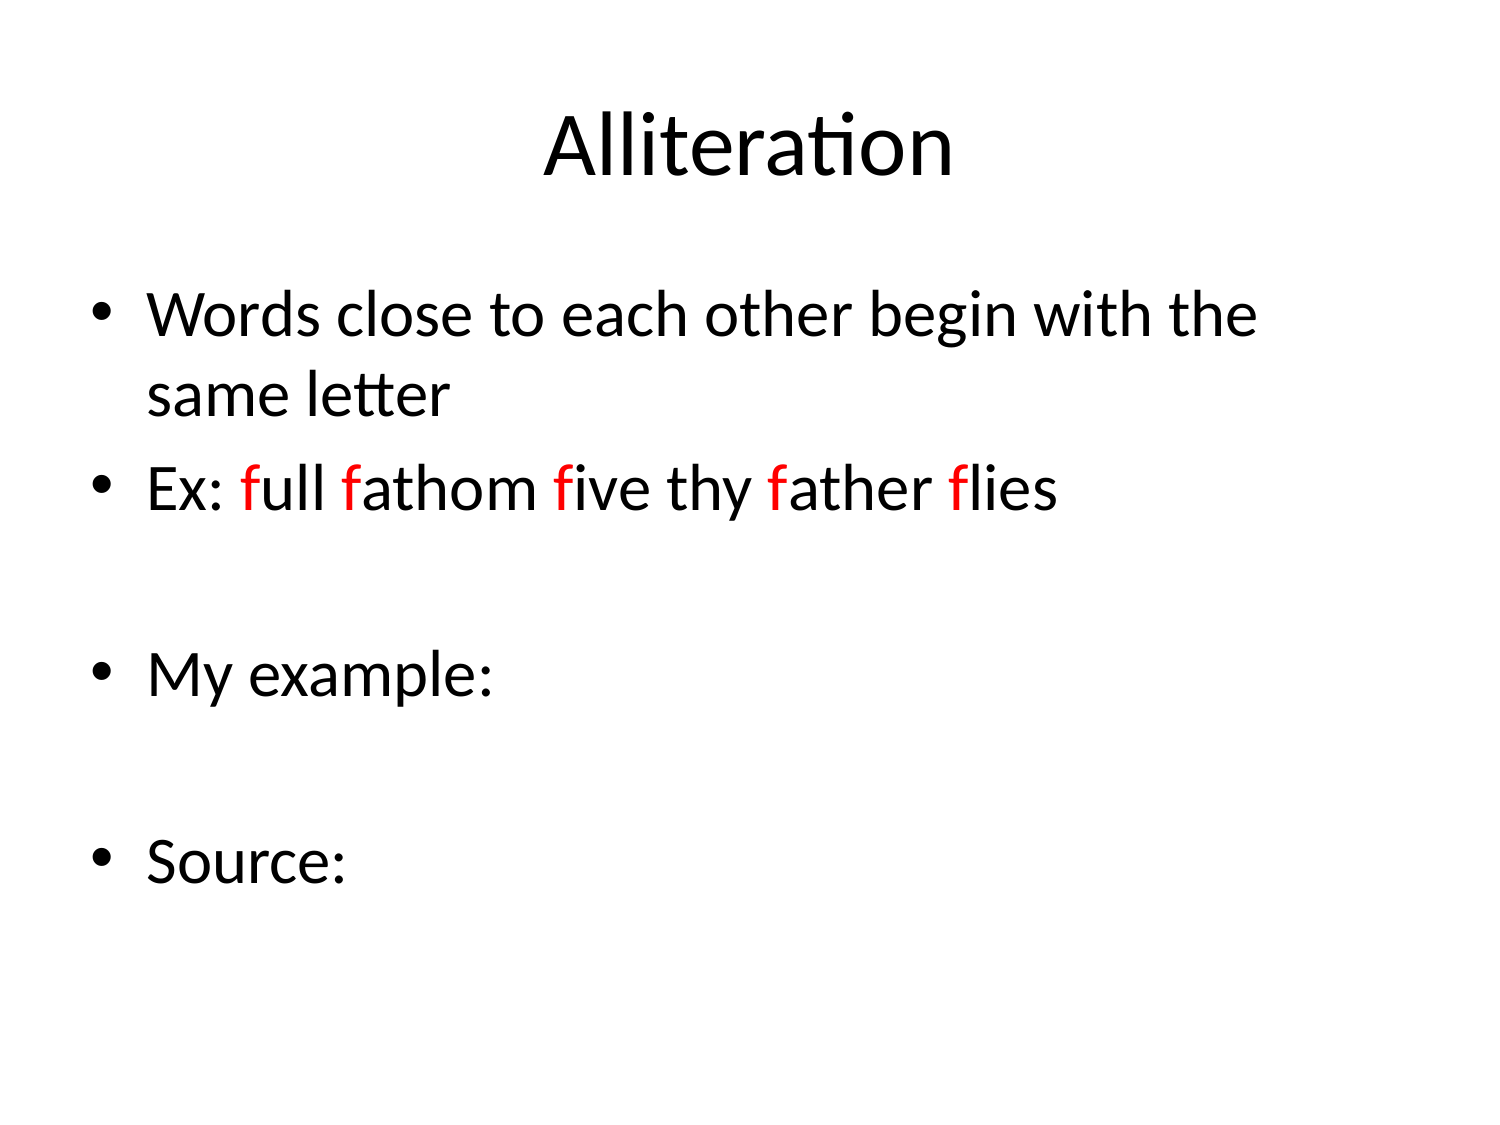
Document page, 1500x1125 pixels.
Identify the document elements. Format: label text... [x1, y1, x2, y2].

title Alliteration [75, 45, 1425, 233]
list Words close to each other begin with the same letter Ex: full fathom five thy father flies My example: Source: [75, 262, 1425, 1005]
